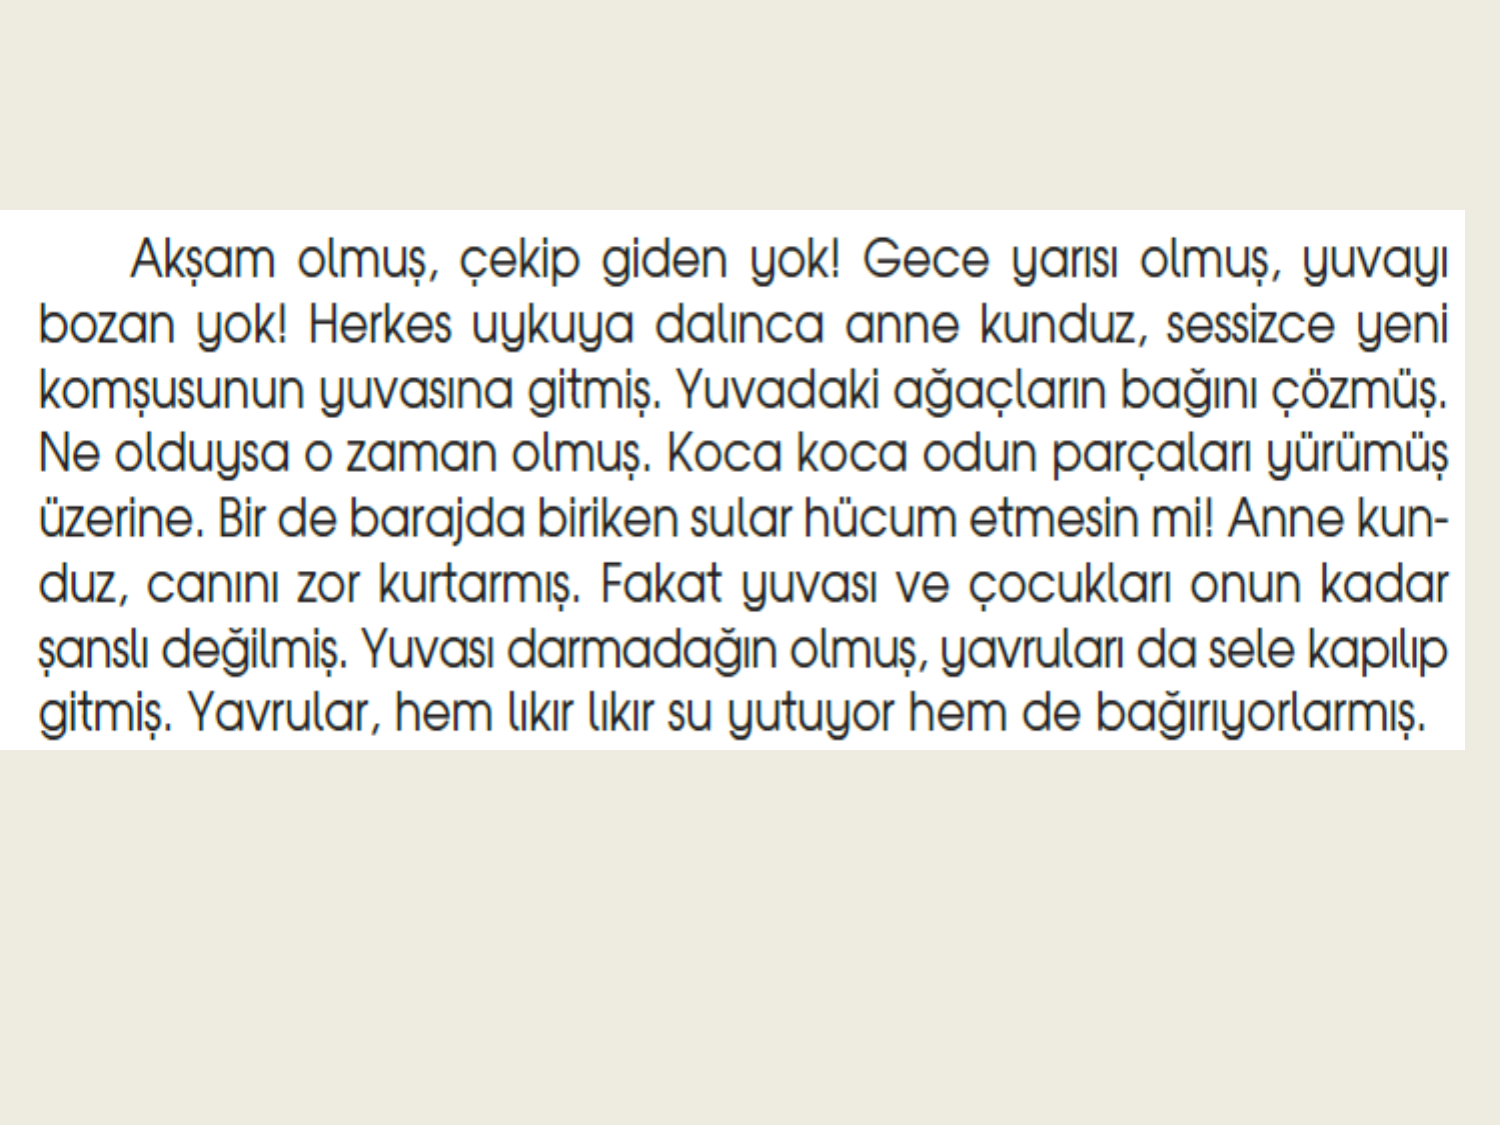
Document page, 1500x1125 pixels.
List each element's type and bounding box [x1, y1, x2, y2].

picture [0, 210, 1466, 751]
